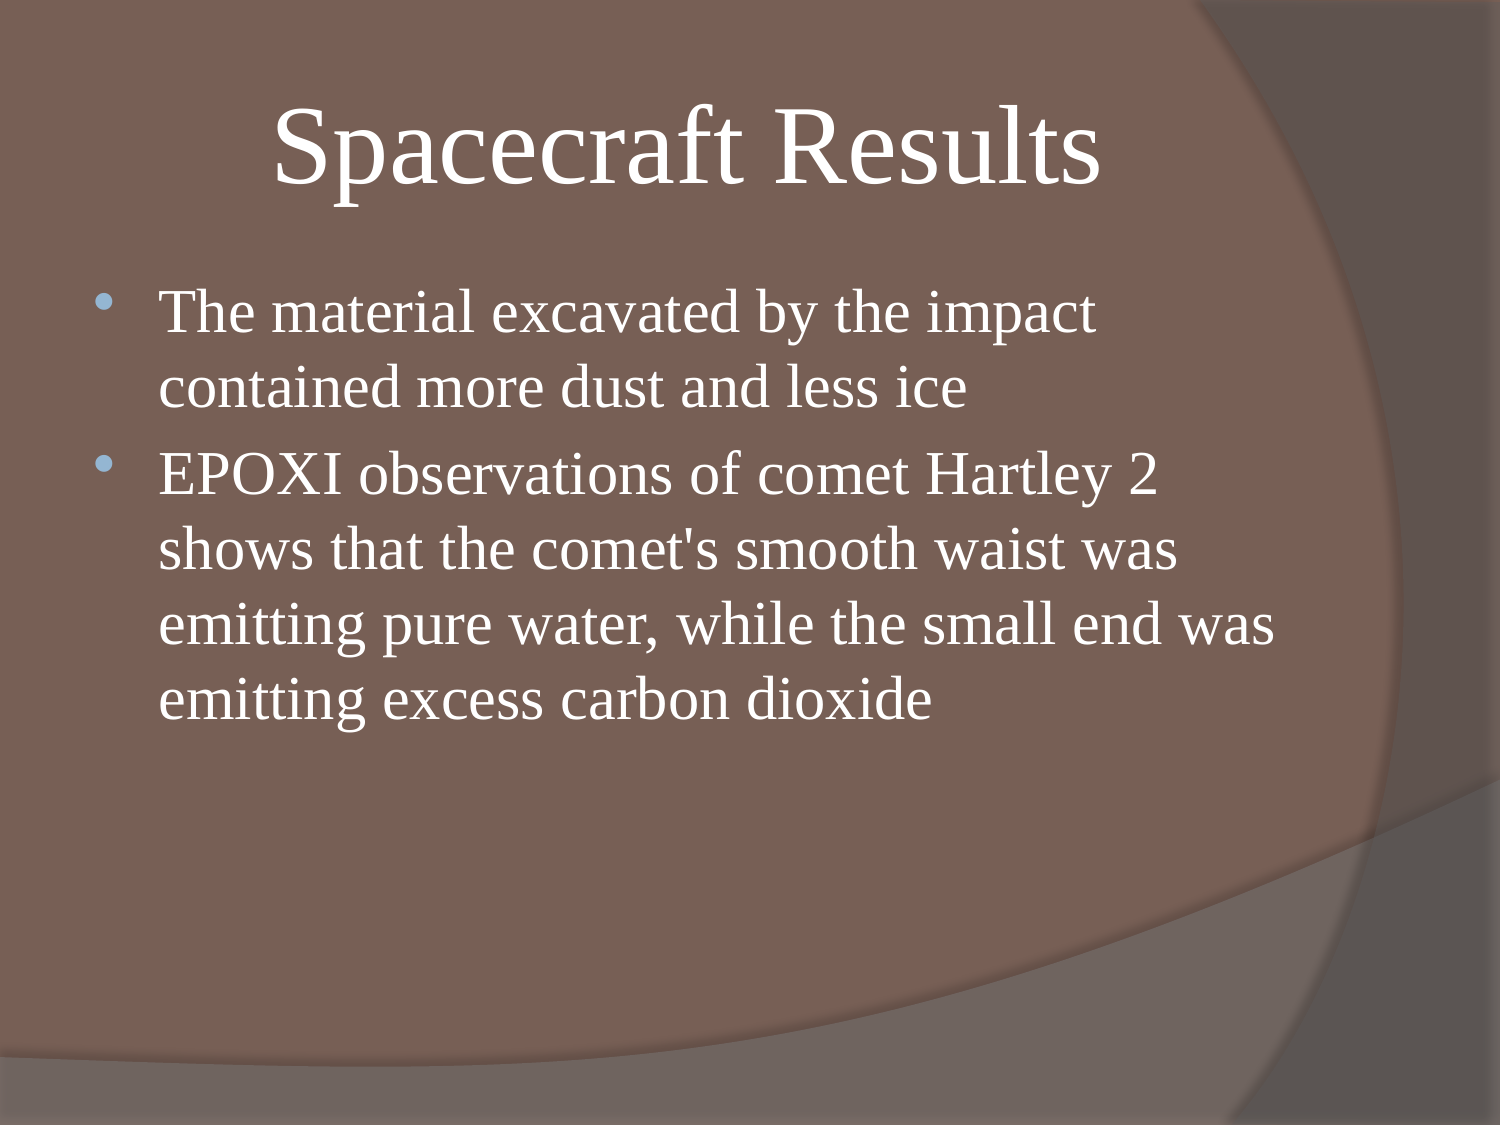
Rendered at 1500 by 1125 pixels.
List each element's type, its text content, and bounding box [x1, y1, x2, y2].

list The material excavated by the impact contained more dust and less ice EPOXI observations of comet Hartley 2 shows that the comet's smooth waist was emitting pure water, while the small end was emitting excess carbon dioxide [75, 262, 1300, 1005]
title Spacecraft Results [75, 45, 1300, 233]
